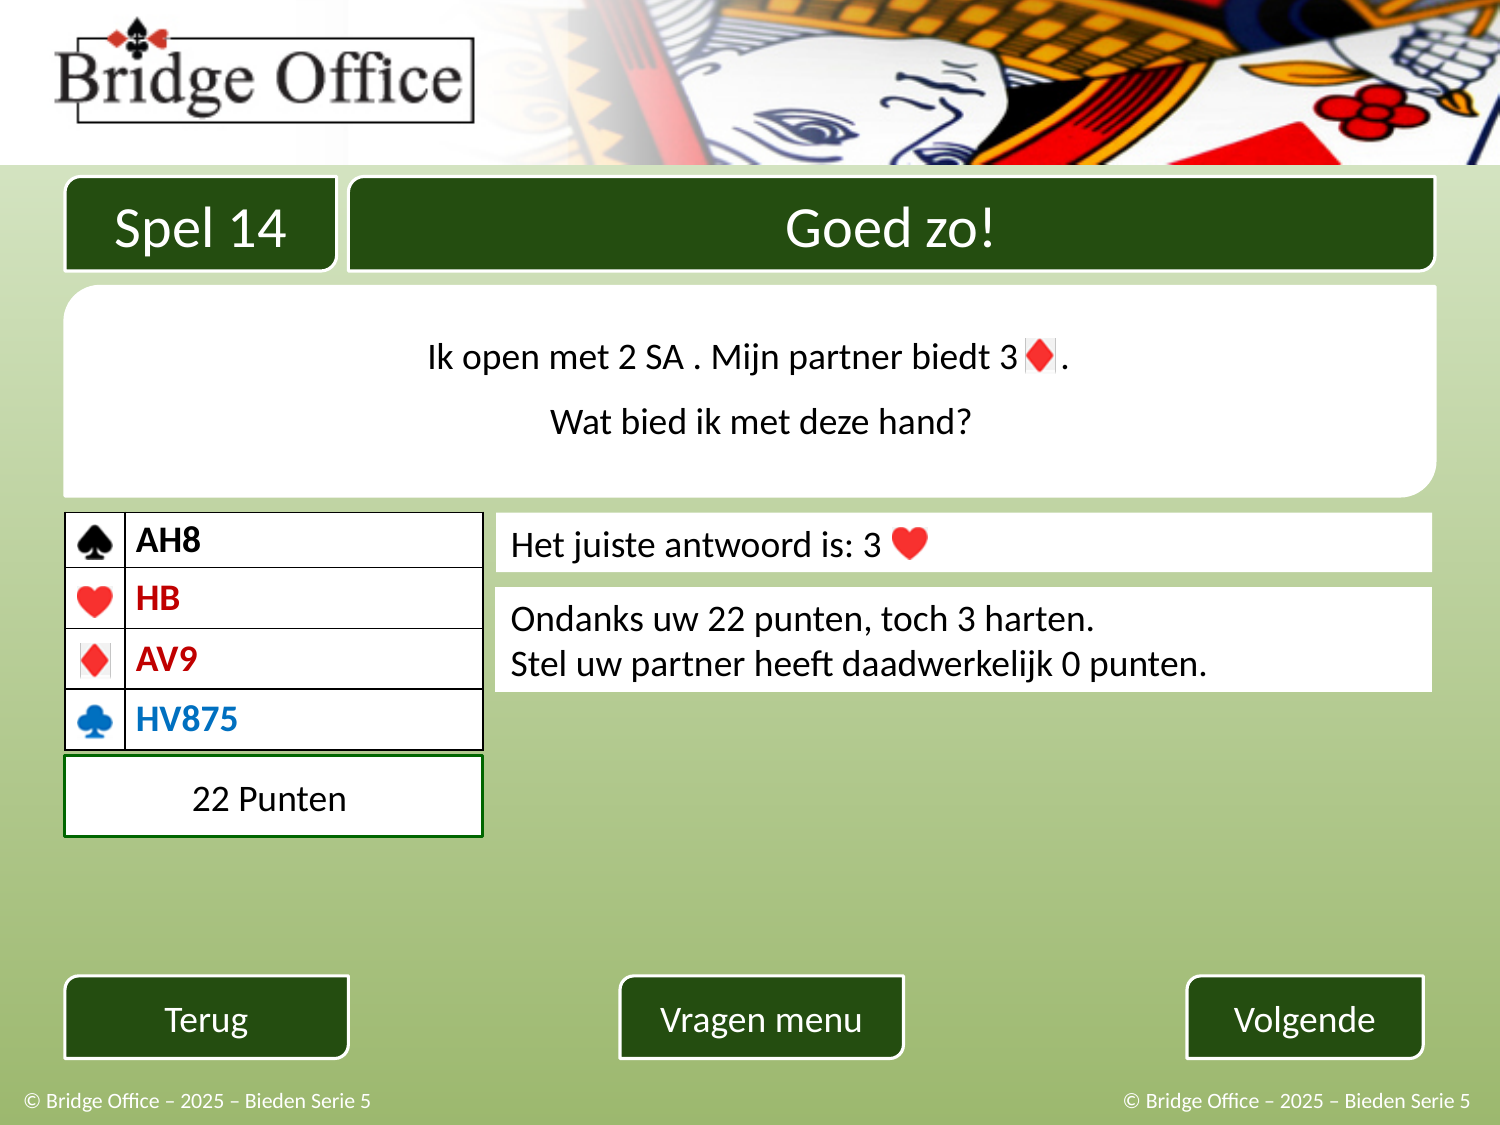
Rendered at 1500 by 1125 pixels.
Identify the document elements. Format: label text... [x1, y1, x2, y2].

text_box © Bridge Office – 2025 – Bieden Serie 5 [8, 1079, 393, 1121]
picture [892, 527, 928, 560]
picture [1022, 338, 1059, 374]
table_header [66, 513, 124, 567]
table_header AH8 [126, 513, 482, 567]
table_cell HV875 [126, 690, 482, 749]
picture [0, 0, 1500, 166]
table_cell [66, 690, 124, 749]
text_box Ik open met 2 SA . Mijn partner biedt 3 . [394, 324, 1104, 385]
text_box Terug [63, 974, 350, 1061]
text_box © Bridge Office – 2025 – Bieden Serie 5 [1107, 1079, 1500, 1121]
picture [77, 524, 114, 561]
text_box [63, 284, 1437, 498]
table_cell AV9 [126, 629, 482, 688]
picture [77, 643, 114, 679]
picture [77, 703, 114, 740]
text_box Spel 14 [63, 179, 339, 273]
table_cell [66, 629, 124, 688]
table_cell [66, 568, 124, 628]
table_cell HB [126, 568, 482, 628]
picture [77, 585, 114, 618]
text_box Ondanks uw 22 punten, toch 3 harten. Stel uw partner heeft daadwerkelijk 0 punten. [495, 587, 1432, 692]
text_box Het juiste antwoord is: 3 [496, 512, 1433, 573]
text_box Vragen menu [618, 974, 906, 1061]
text_box Wat bied ik met deze hand? [528, 389, 995, 450]
text_box Volgende [1185, 974, 1425, 1061]
text_box 22 Punten [63, 754, 484, 838]
text_box Goed zo! [346, 179, 1437, 273]
